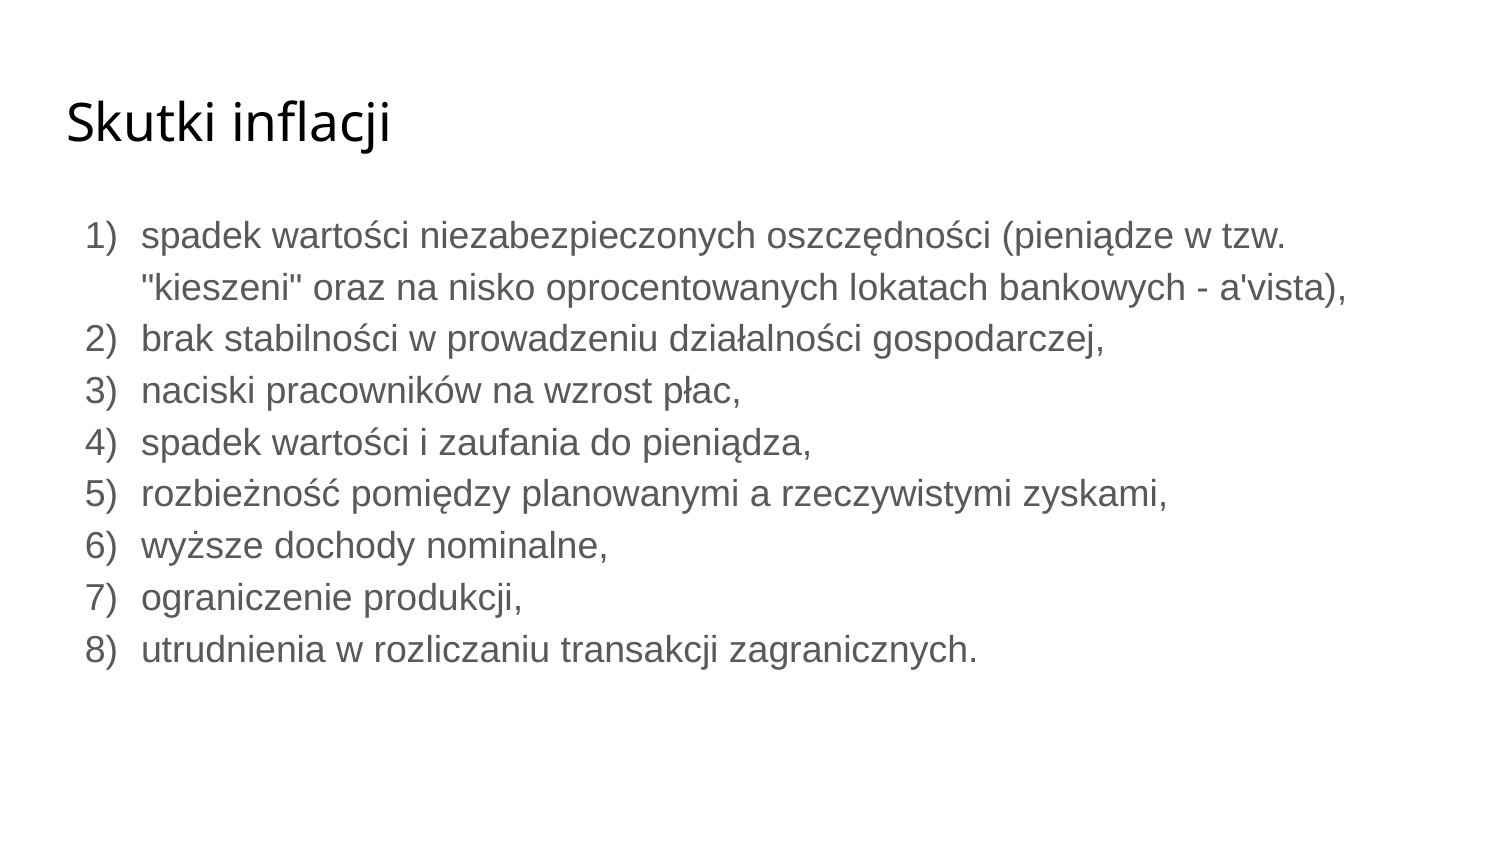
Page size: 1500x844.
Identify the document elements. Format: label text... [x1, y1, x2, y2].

title Skutki inflacji [51, 72, 1449, 167]
list spadek wartości niezabezpieczonych oszczędności (pieniądze w tzw. "kieszeni" oraz na nisko oprocentowanych lokatach bankowych - a'vista), brak stabilności w prowadzeniu działalności gospodarczej, naciski pracowników na wzrost płac, spadek wartości i zaufania do pieniądza, rozbieżność pomiędzy planowanymi a rzeczywistymi zyskami, wyższe dochody nominalne, ograniczenie produkcji, utrudnienia w rozliczaniu transakcji zagranicznych. [51, 189, 1449, 750]
